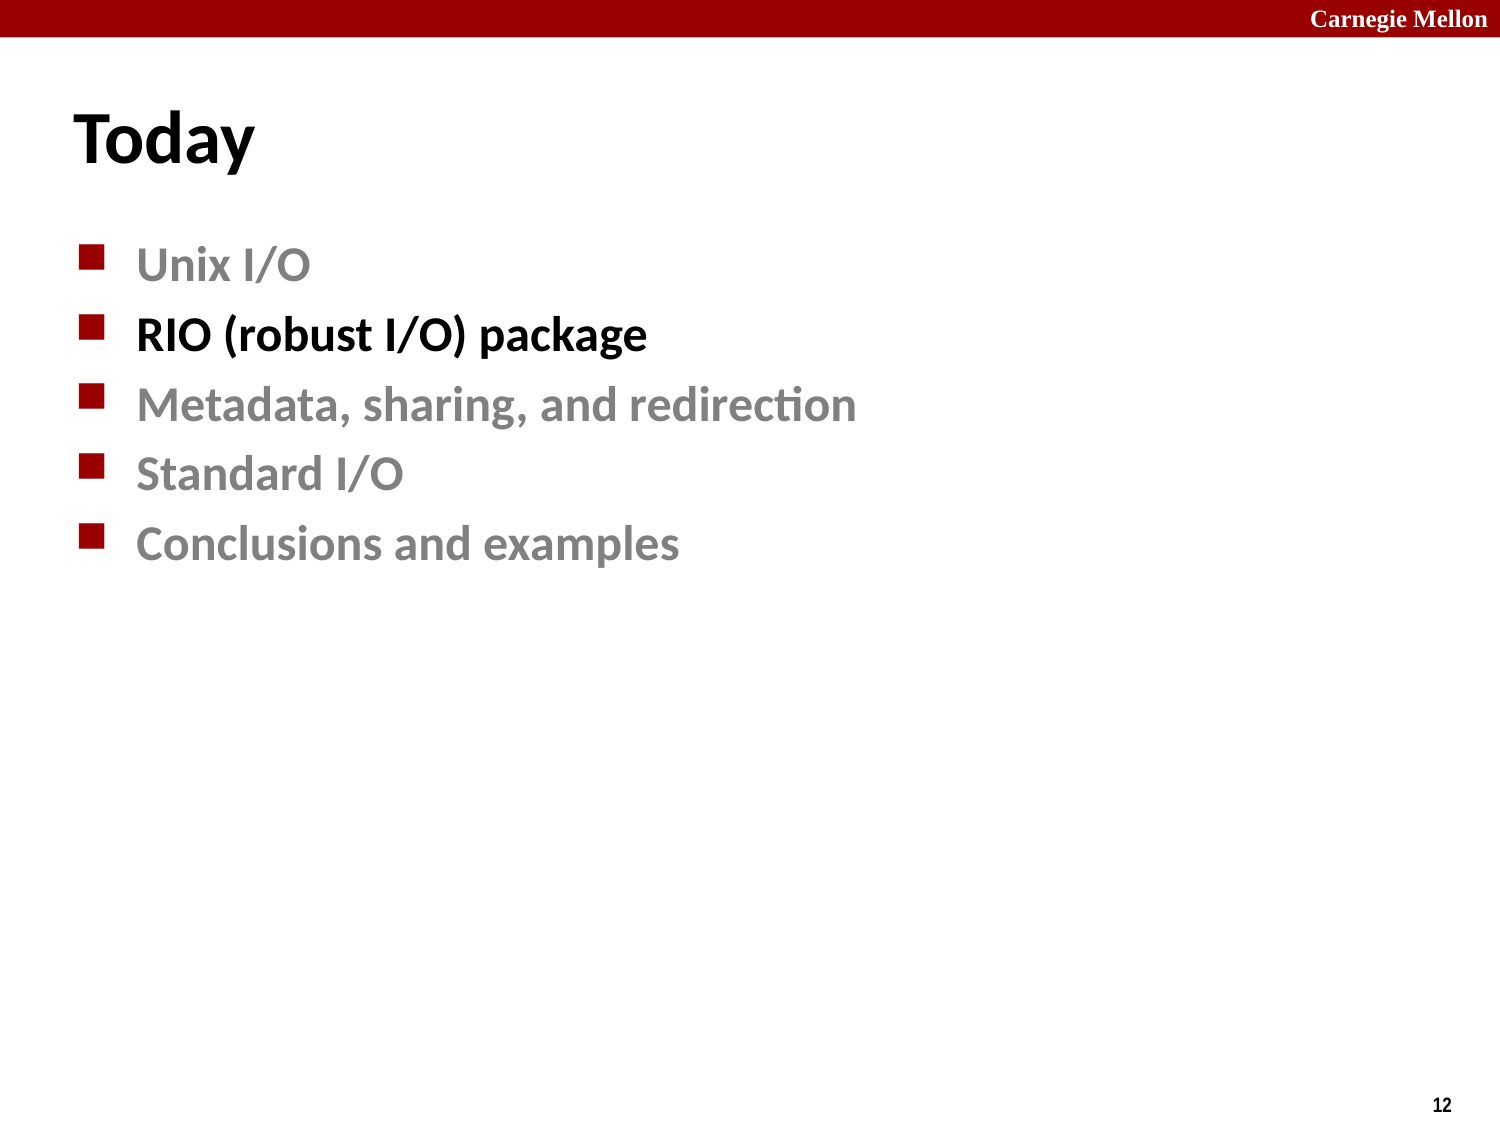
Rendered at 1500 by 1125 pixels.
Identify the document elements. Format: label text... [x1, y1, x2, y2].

title Today [58, 71, 1305, 197]
list Unix I/O RIO (robust I/O) package Metadata, sharing, and redirection Standard I/O Conclusions and examples [64, 223, 1361, 1040]
